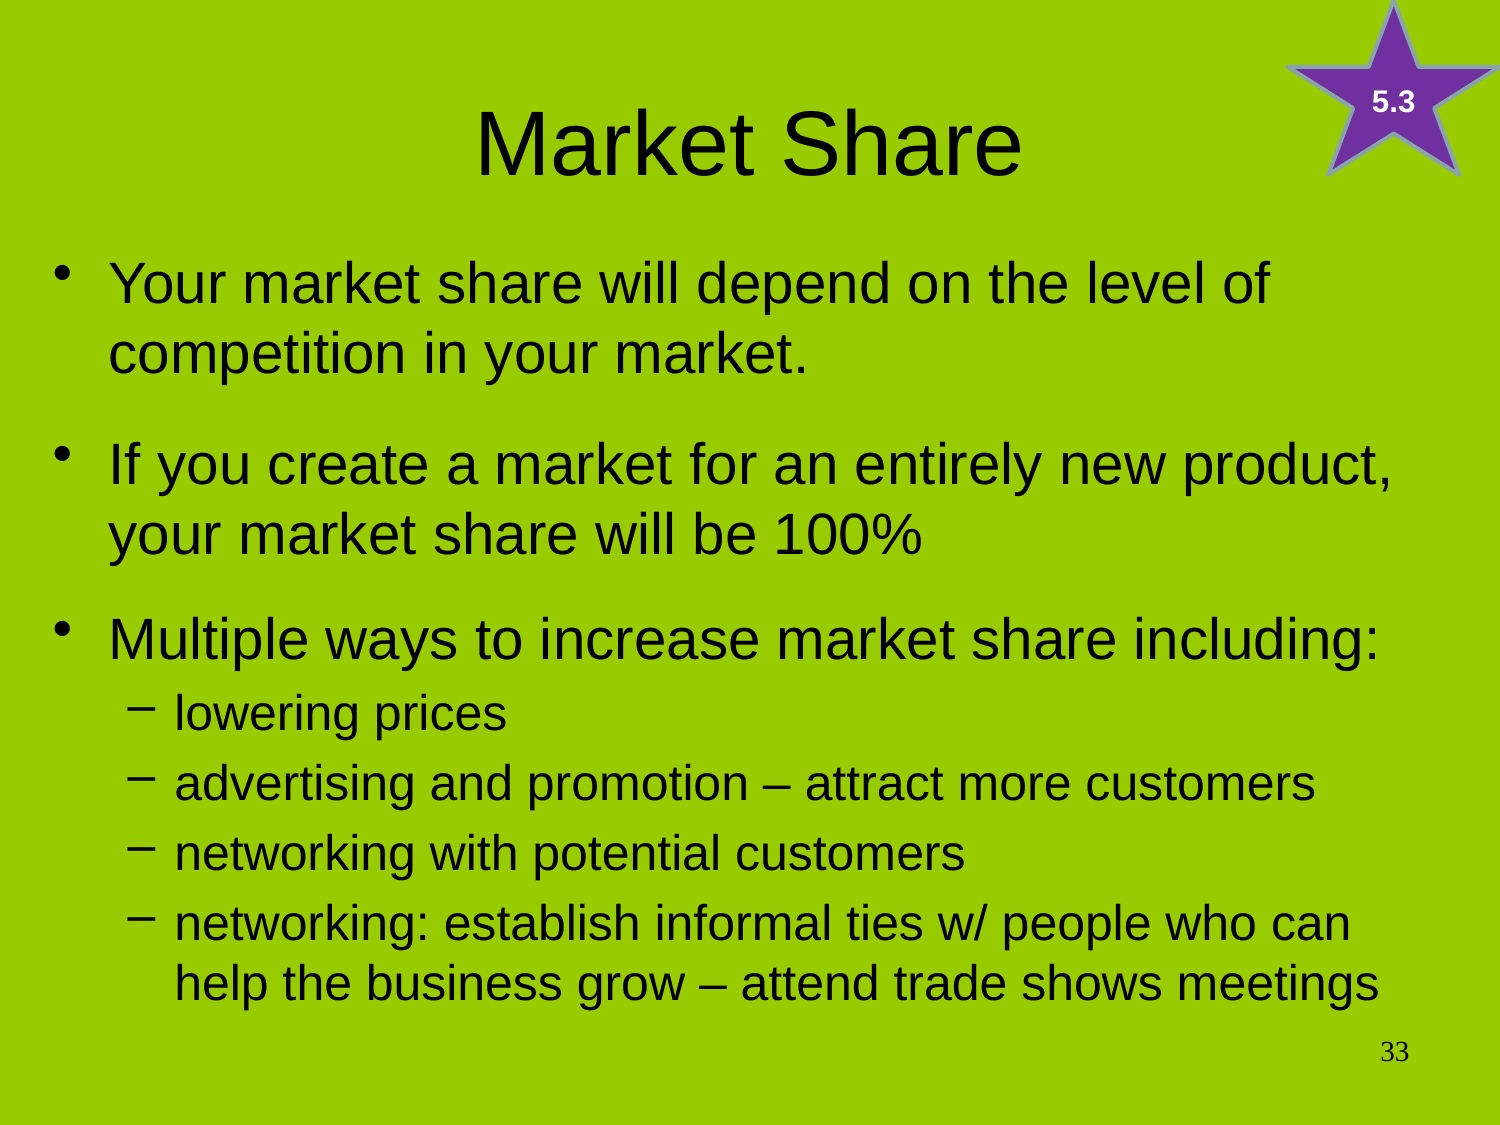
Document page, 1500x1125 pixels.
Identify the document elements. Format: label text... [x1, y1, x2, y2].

title Market Share [74, 44, 1426, 233]
list Your market share will depend on the level of competition in your market. If you create a market for an entirely new product, your market share will be 100% Multiple ways to increase market share including: lowering prices advertising and promotion – attract more customers networking with potential customers networking: establish informal ties w/ people who can help the business grow – attend trade shows meetings [37, 237, 1463, 1051]
slide_number 33 [1074, 1051, 1426, 1103]
text_box 5.3 [1285, 0, 1500, 177]
